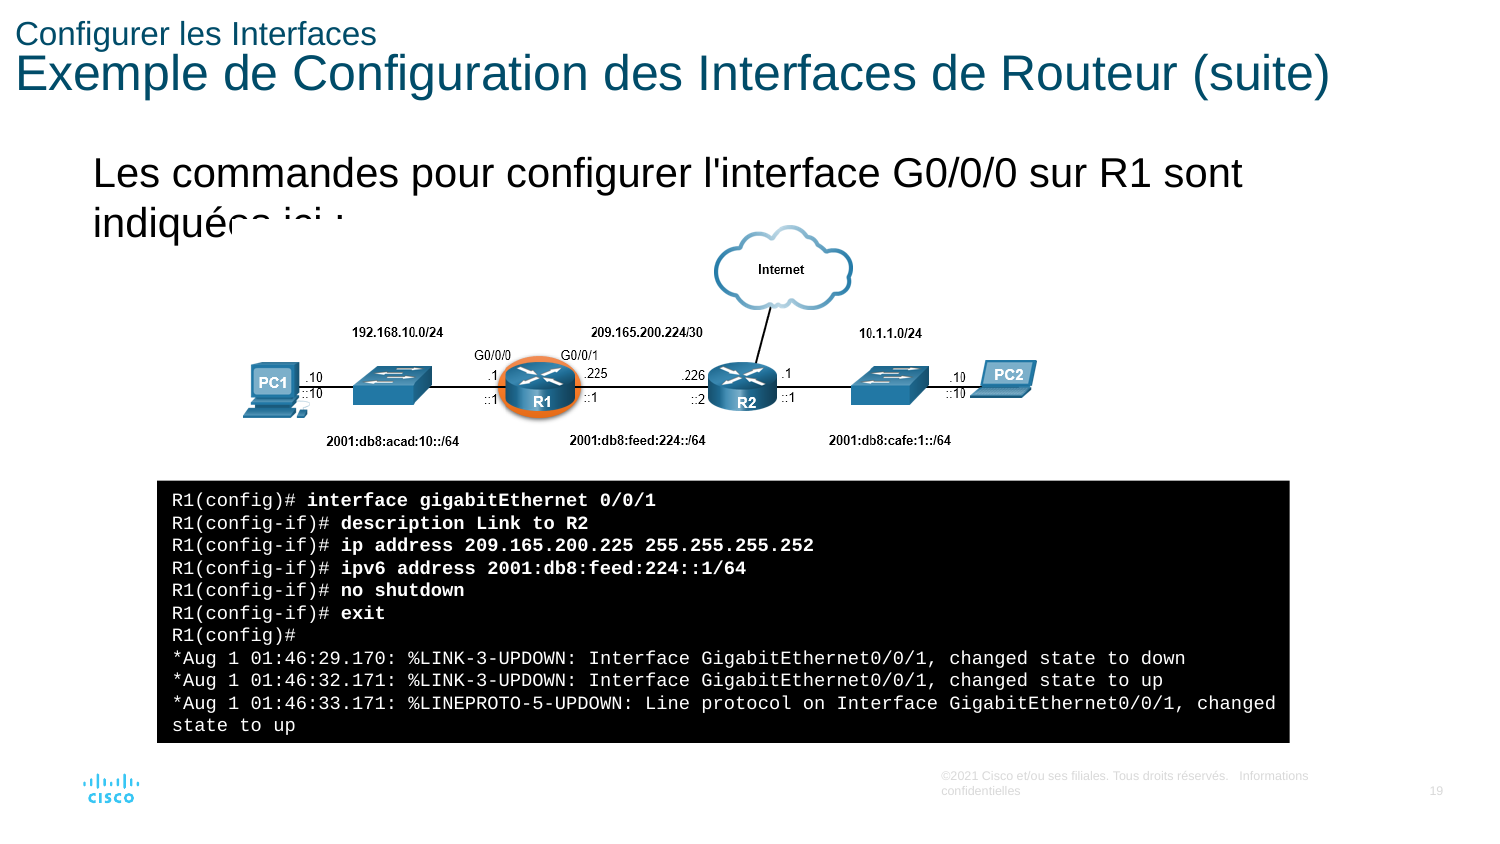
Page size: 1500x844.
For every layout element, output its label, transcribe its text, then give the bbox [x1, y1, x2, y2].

picture [232, 219, 1054, 467]
list Les commandes pour configurer l'interface G0/0/0 sur R1 sont indiquées ici : [77, 138, 1369, 206]
title Configurer les Interfaces Exemple de Configuration des Interfaces de Routeur (suite) [0, 0, 1369, 121]
text_box R1(config)# interface gigabitEthernet 0/0/1 R1(config-if)# description Link to R2 R1(config-if)# ip address 209.165.200.225 255.255.255.252 R1(config-if)# ipv6 address 2001:db8:feed:224::1/64 R1(config-if)# no shutdown R1(config-if)# exit R1(config)# *Aug 1 01:46:29.170: %LINK-3-UPDOWN: Interface GigabitEthernet0/0/1, changed state to down *Aug 1 01:46:32.171: %LINK-3-UPDOWN: Interface GigabitEthernet0/0/1, changed state to up *Aug 1 01:46:33.171: %LINEPROTO-5-UPDOWN: Line protocol on Interface GigabitEthernet0/0/1, changed state to up [157, 480, 1290, 743]
